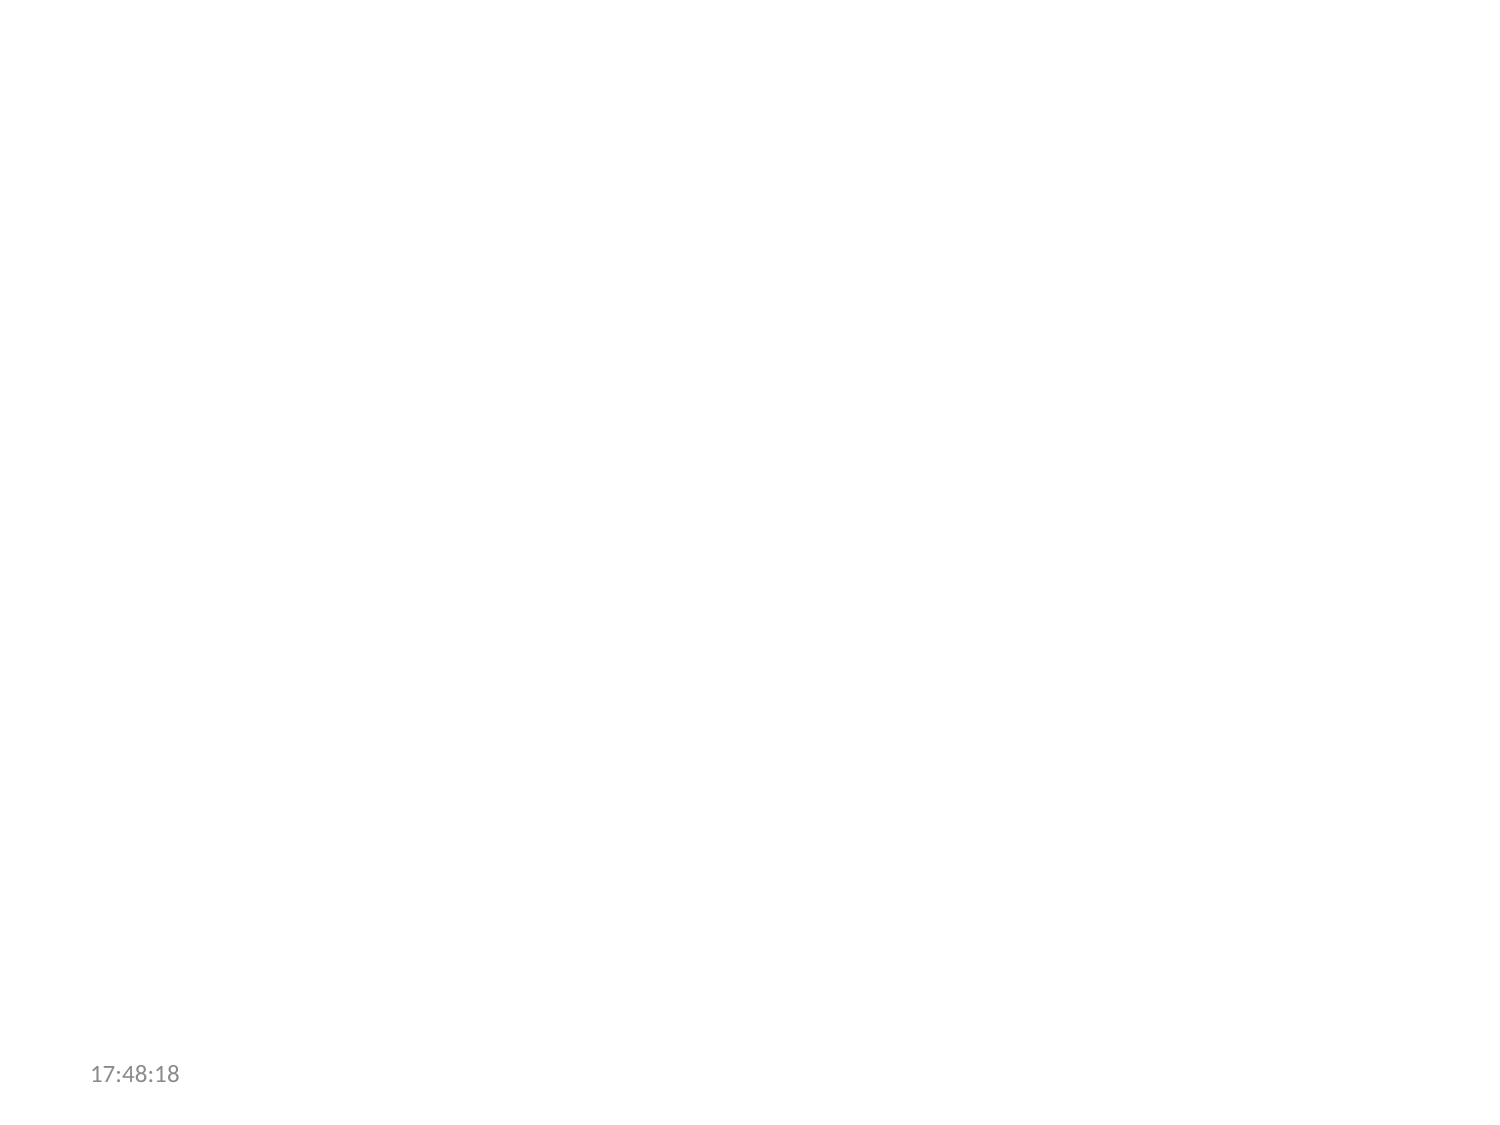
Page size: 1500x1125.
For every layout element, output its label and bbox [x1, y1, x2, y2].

slide_number [75, 1042, 425, 1103]
